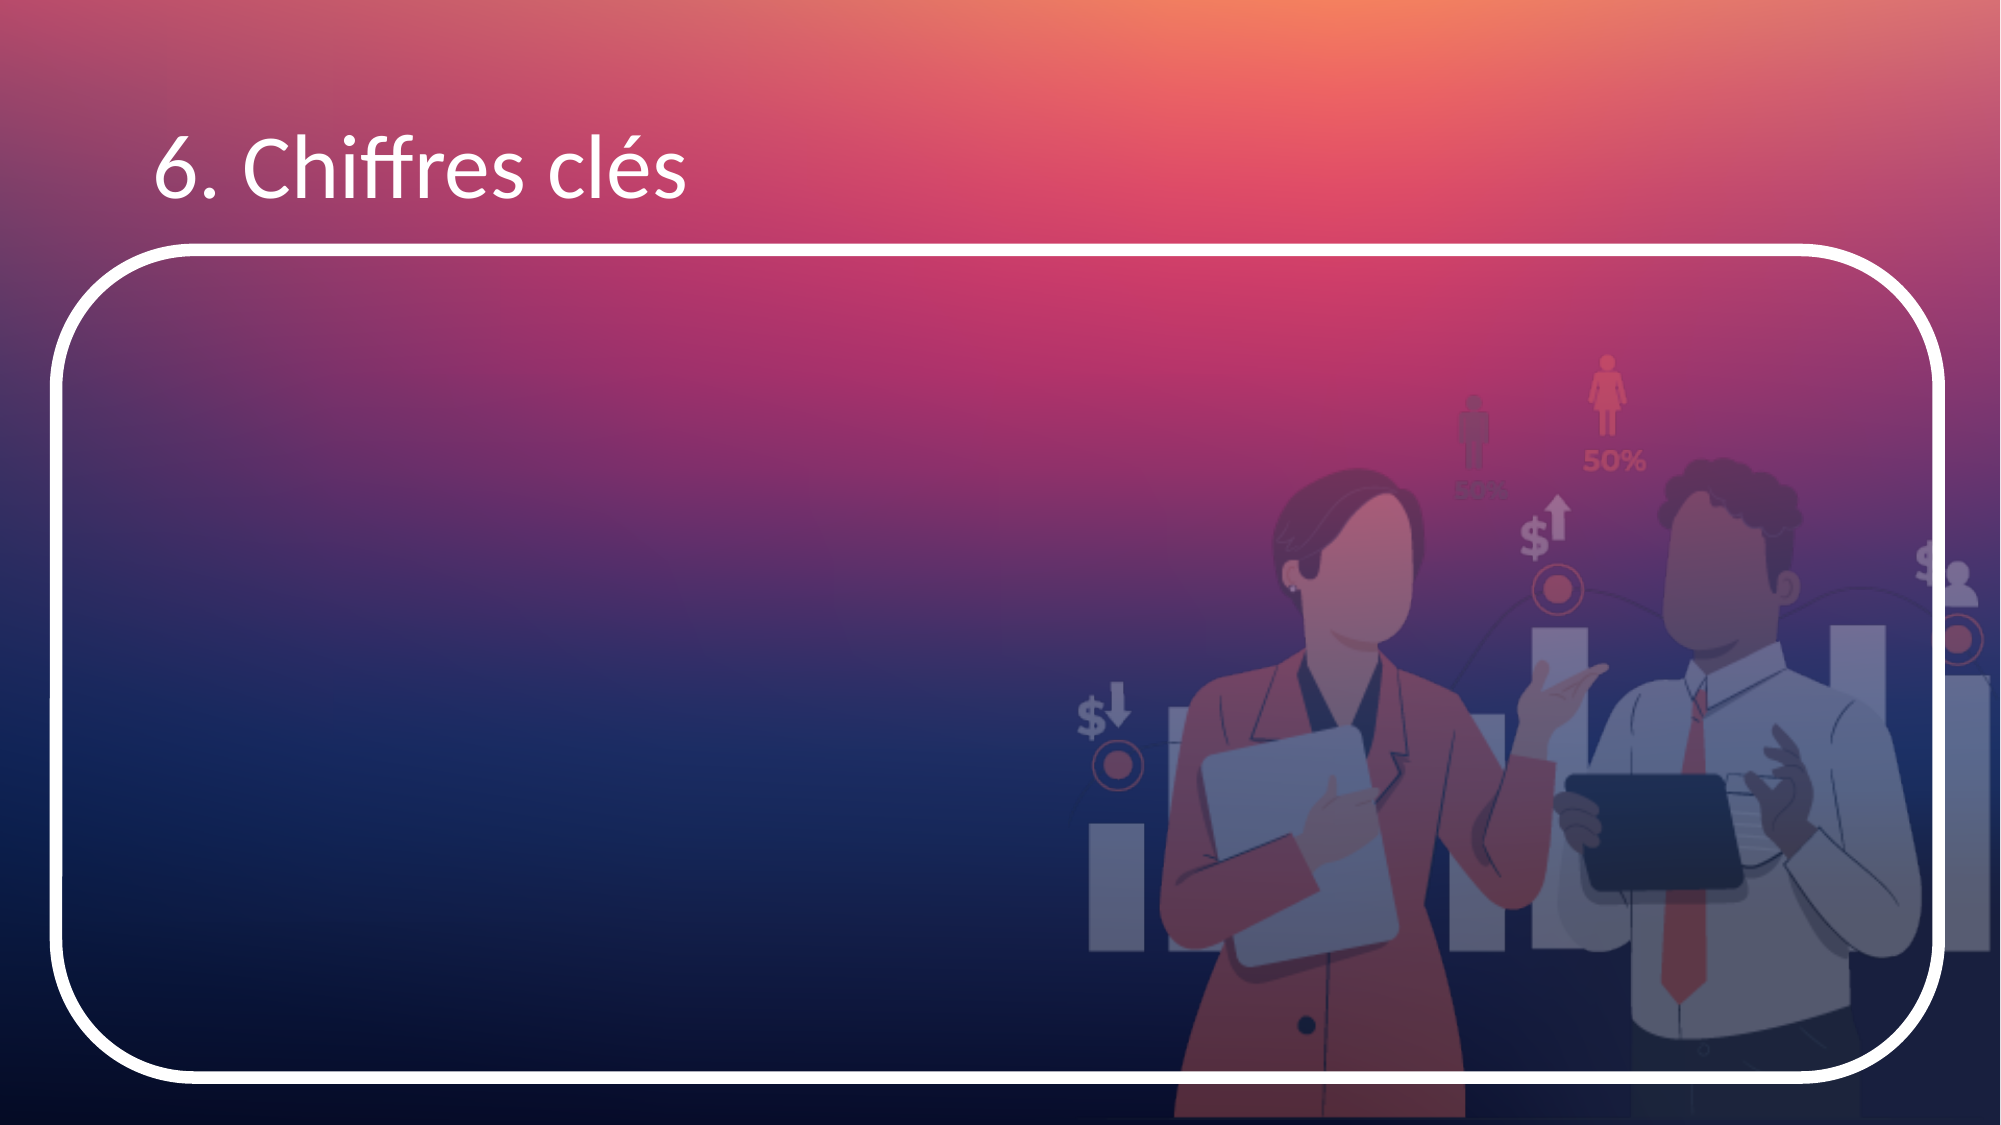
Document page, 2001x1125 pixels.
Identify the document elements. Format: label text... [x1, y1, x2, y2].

title 6. Chiffres clés [137, 59, 1863, 264]
text_box [55, 249, 1934, 1078]
picture [0, 0, 2001, 1125]
